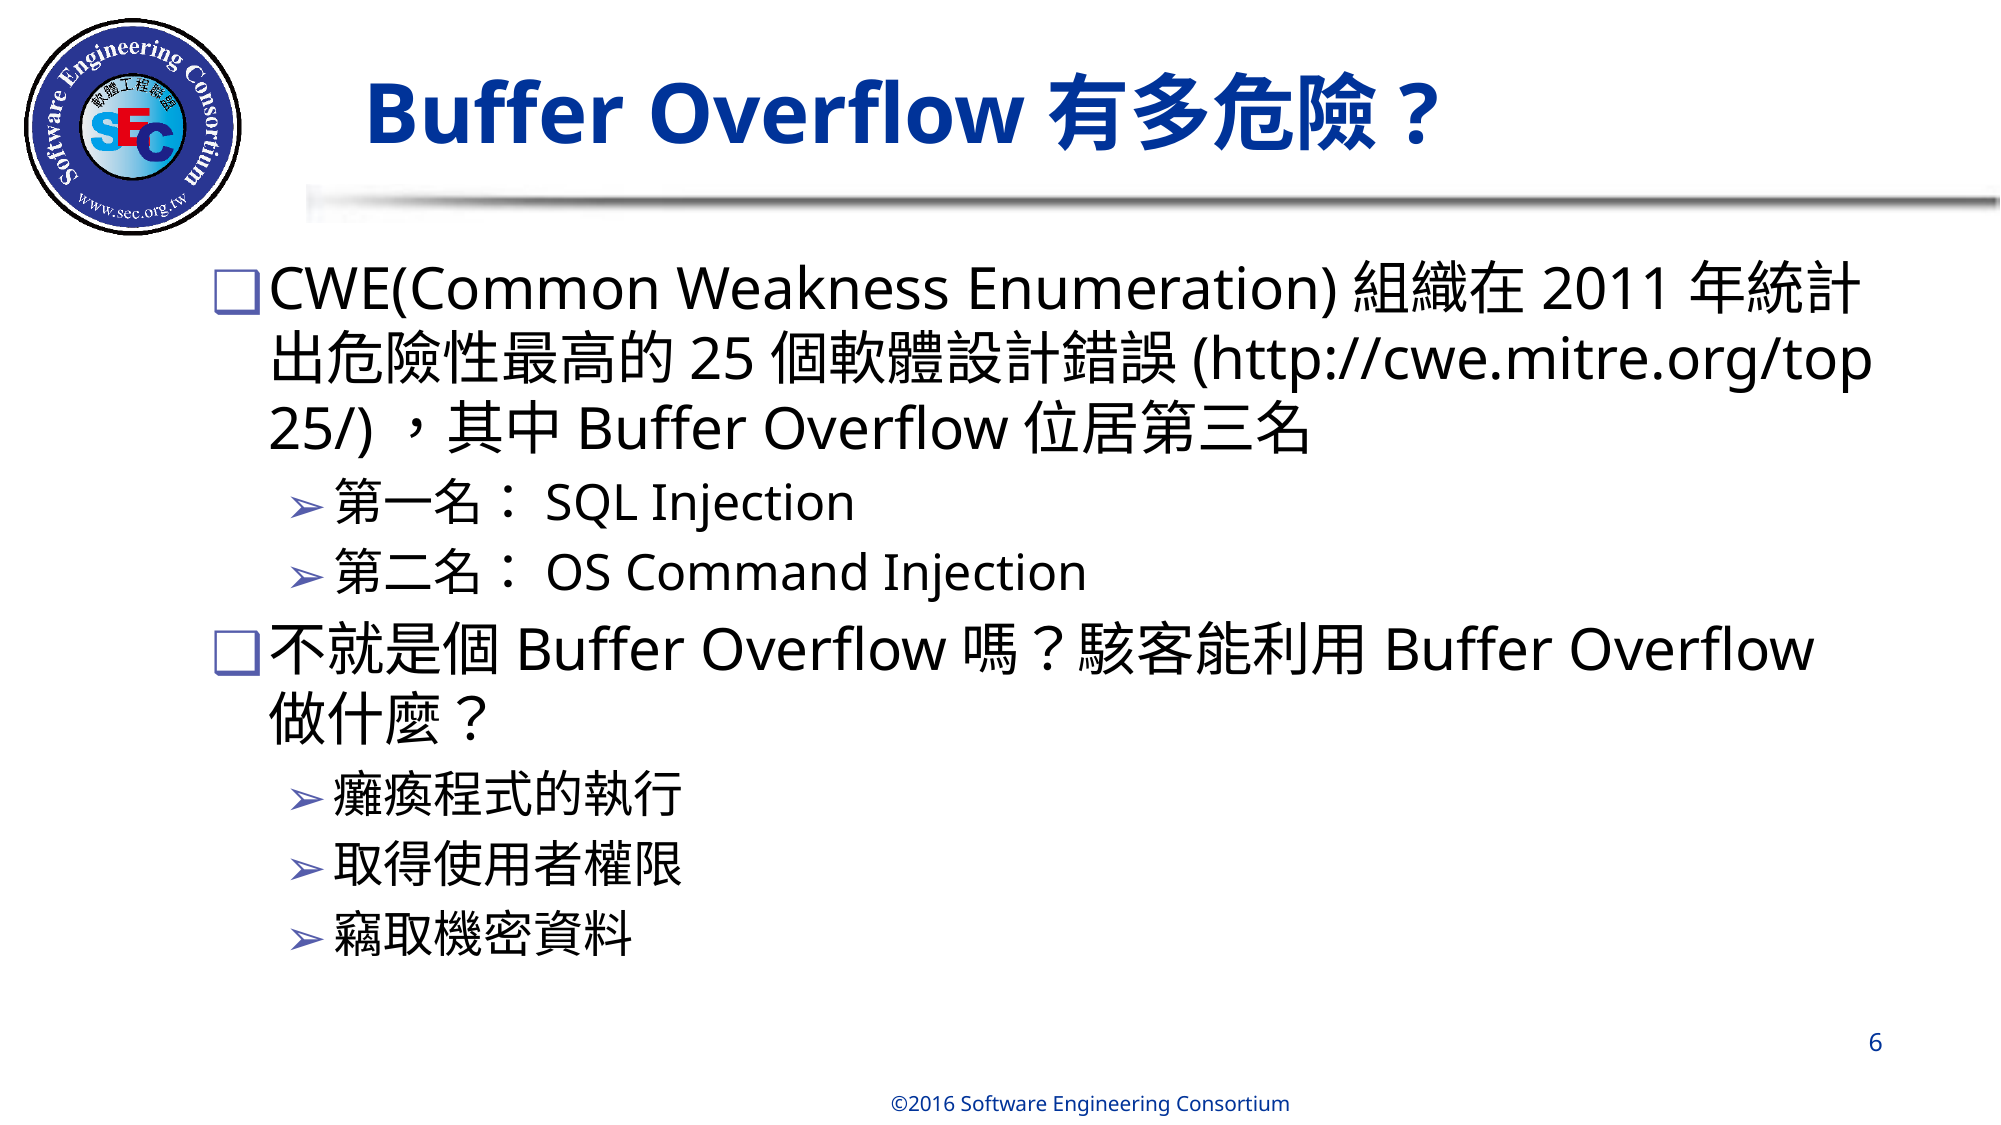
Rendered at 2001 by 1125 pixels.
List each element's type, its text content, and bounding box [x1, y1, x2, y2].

list CWE(Common Weakness Enumeration)組織在2011年統計出危險性最高的25個軟體設計錯誤(http://cwe.mitre.org/top25/)，其中Buffer Overflow位居第三名 第一名：SQL Injection 第二名：OS Command Injection 不就是個Buffer Overflow嗎？駭客能利用Buffer Overflow做什麼？ 癱瘓程式的執行 取得使用者權限 竊取機密資料 [196, 243, 1898, 1000]
title Buffer Overflow有多危險? [348, 42, 2000, 179]
slide_number ‹#› [1481, 1019, 1898, 1094]
picture [306, 184, 2000, 223]
picture [0, 0, 265, 259]
